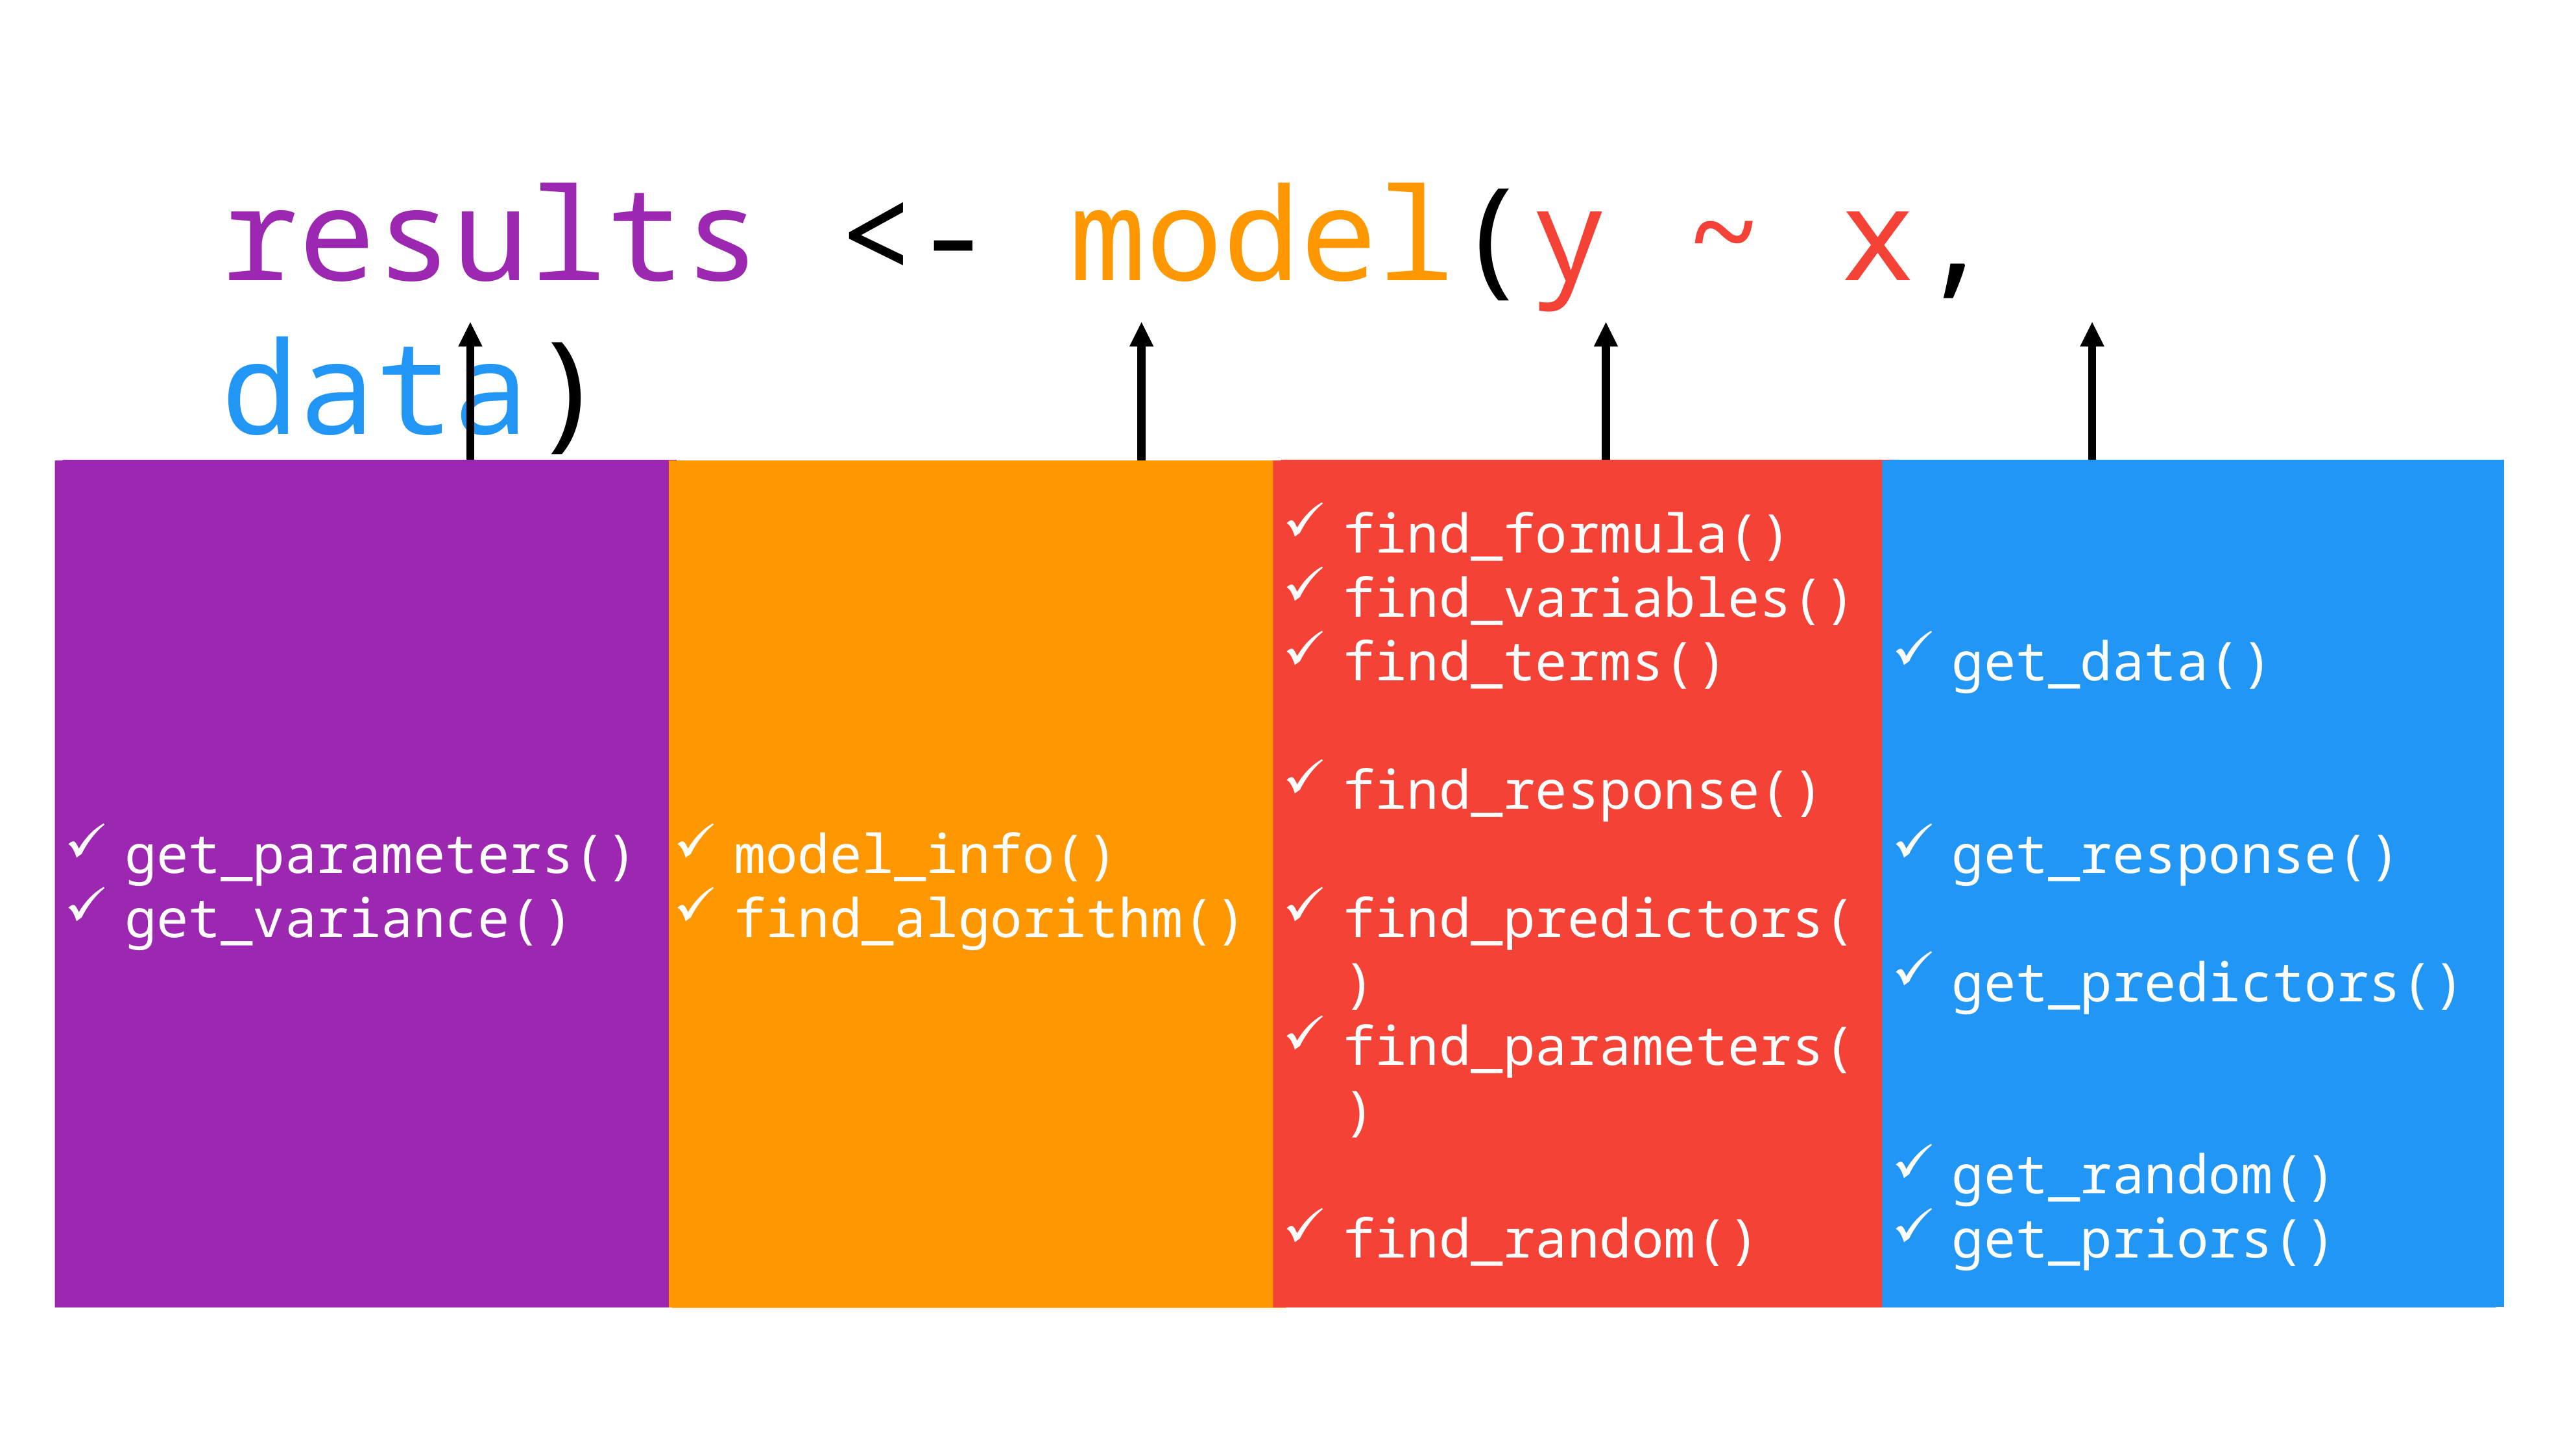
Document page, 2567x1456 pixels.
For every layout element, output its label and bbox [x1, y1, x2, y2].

text_box [54, 147, 2504, 1308]
